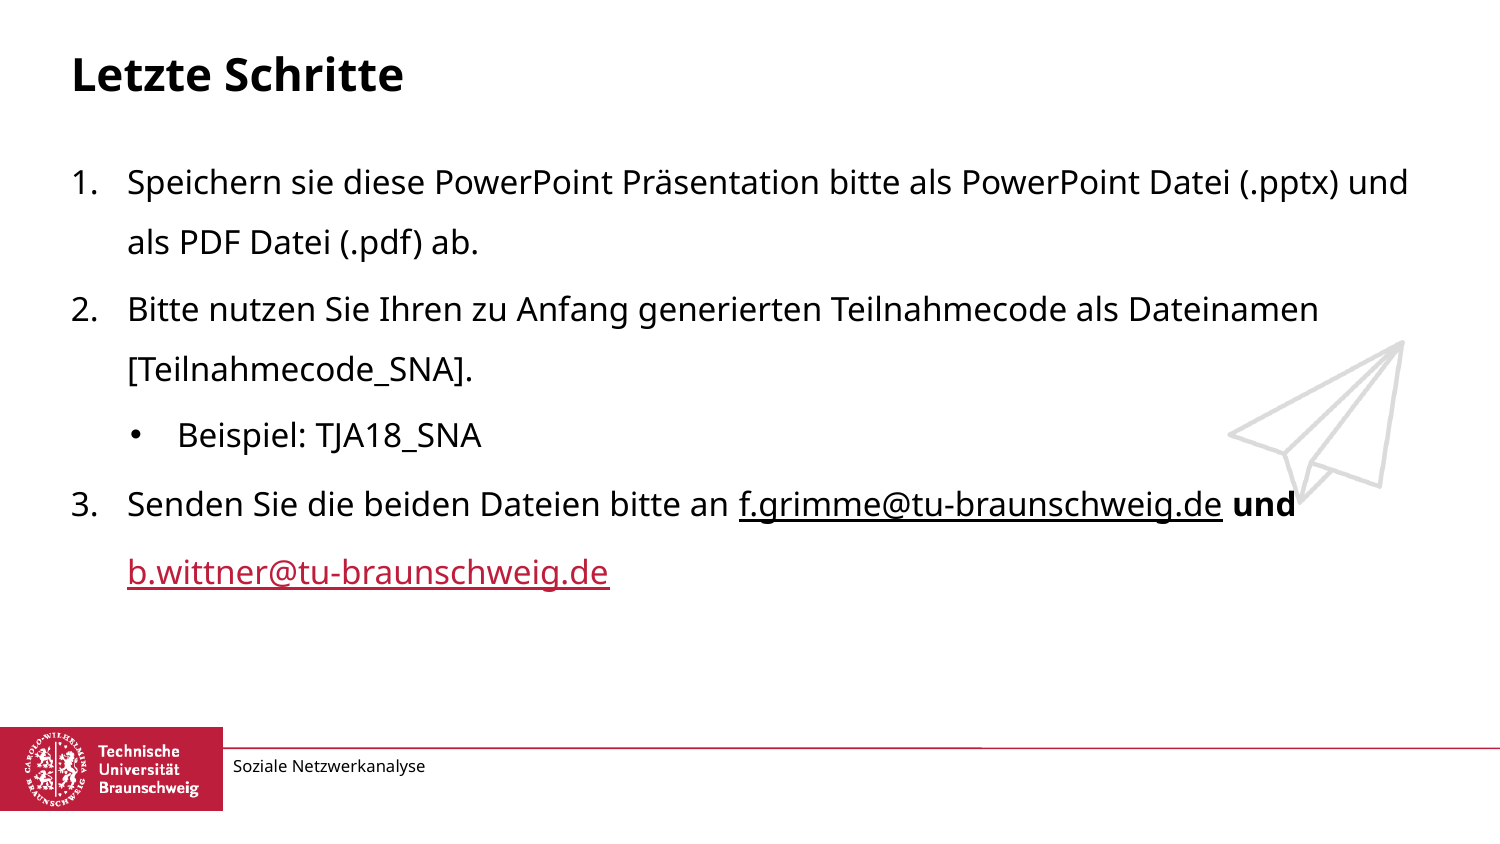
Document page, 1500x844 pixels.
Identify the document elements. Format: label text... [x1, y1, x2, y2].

title Letzte Schritte [70, 13, 1445, 102]
picture [0, 727, 223, 811]
list Speichern sie diese PowerPoint Präsentation bitte als PowerPoint Datei (.pptx) und als PDF Datei (.pdf) ab. Bitte nutzen Sie Ihren zu Anfang generierten Teilnahmecode als Dateinamen [Teilnahmecode_SNA]. Beispiel: TJA18_SNA Senden Sie die beiden Dateien bitte an f.grimme@tu-braunschweig.de und b.wittner@tu-braunschweig.de [70, 141, 1459, 703]
picture [1205, 312, 1425, 532]
